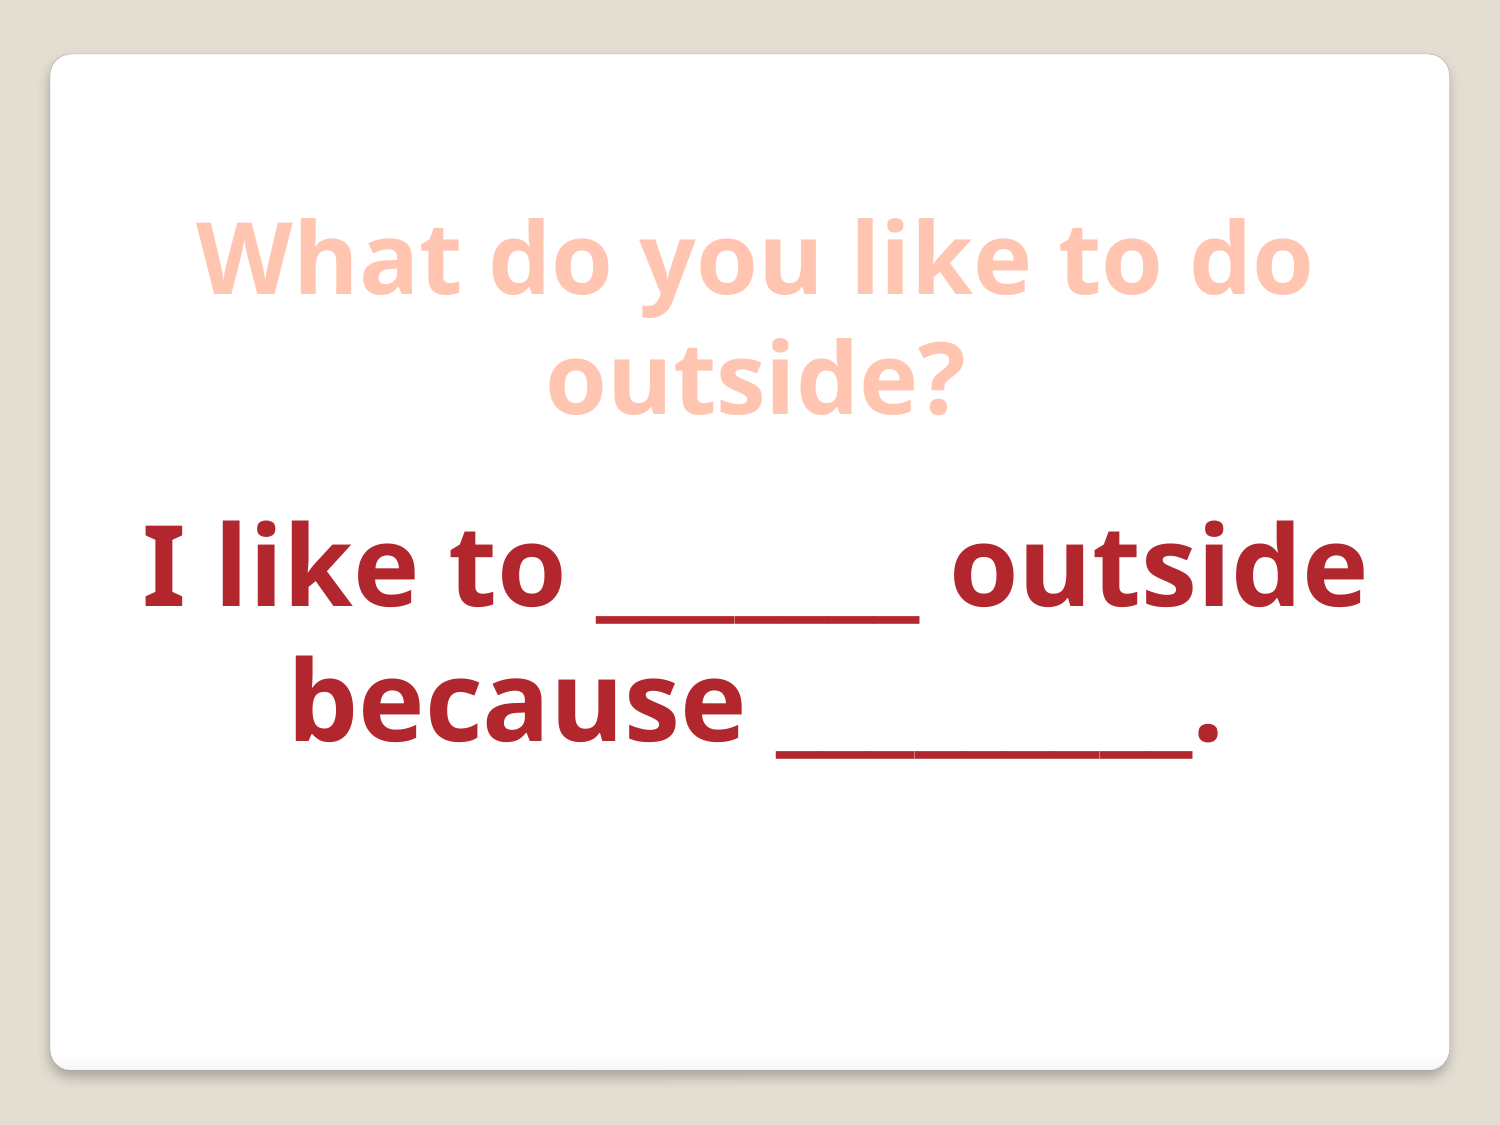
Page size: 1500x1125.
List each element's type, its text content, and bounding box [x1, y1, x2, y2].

text_box I like to _______ outside because _________. [74, 486, 1438, 772]
text_box What do you like to do outside? [62, 187, 1450, 443]
